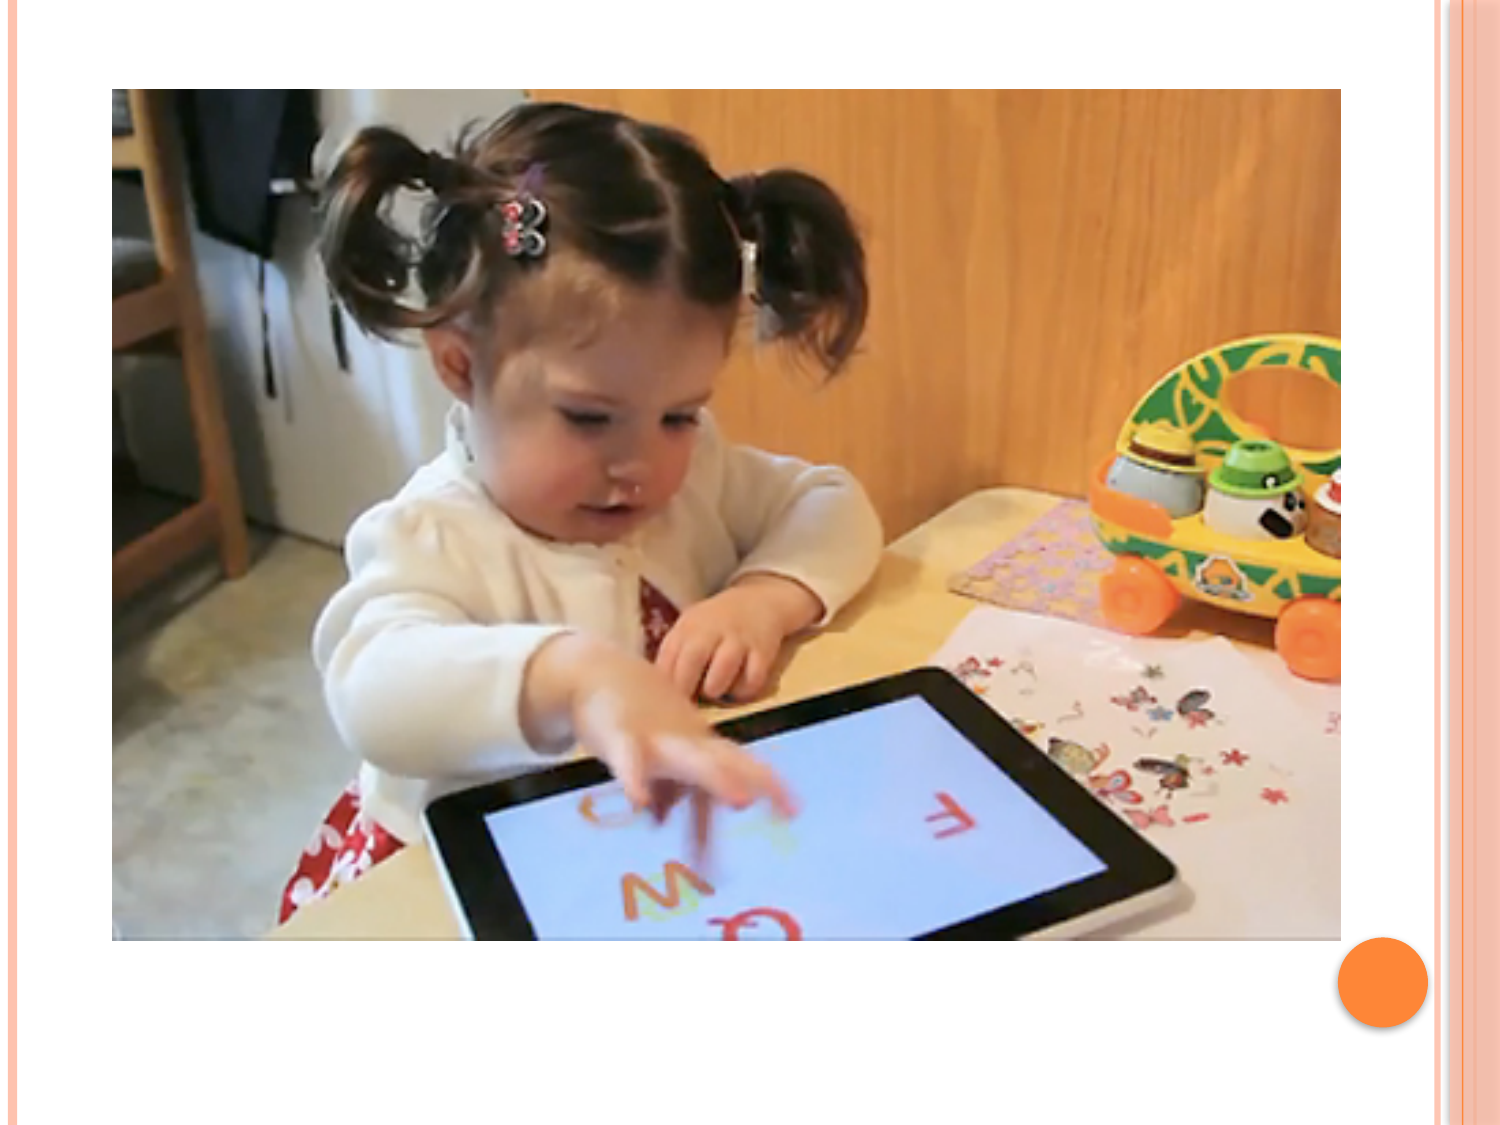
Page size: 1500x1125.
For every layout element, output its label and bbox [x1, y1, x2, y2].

picture [111, 89, 1342, 941]
